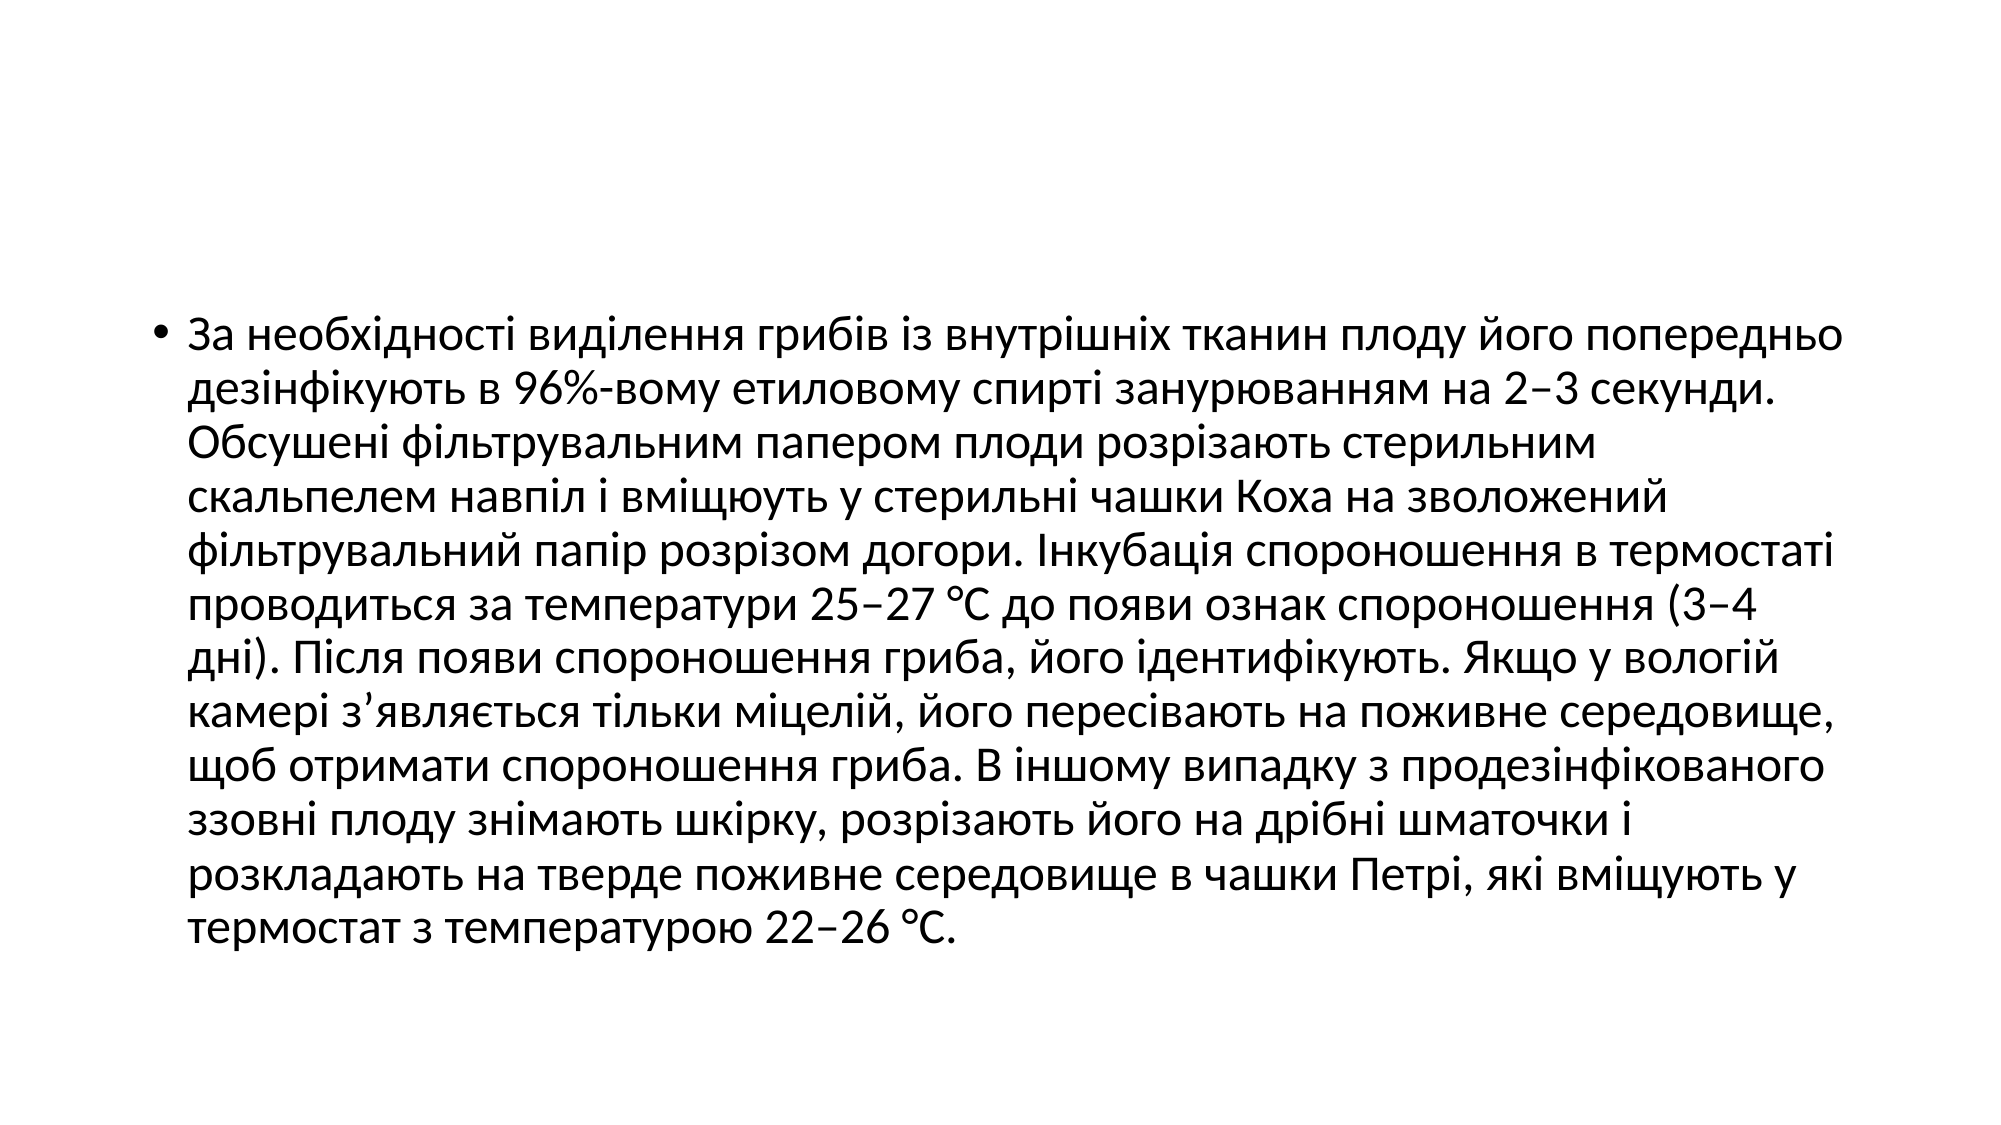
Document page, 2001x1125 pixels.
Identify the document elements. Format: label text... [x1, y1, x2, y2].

list За необхідності виділення грибів із внутрішніх тканин плоду його попередньо дезінфікують в 96%-вому етиловому спирті занурюванням на 2–3 секунди. Обсушені фільтрувальним папером плоди розрізають стерильним скальпелем навпіл і вміщюуть у стерильні чашки Коха на зволожений фільтрувальний папір розрізом догори. Інкубація спороношення в термостаті проводиться за температури 25–27 °С до появи ознак спороношення (3–4 дні). Після появи спороношення гриба, його ідентифікують. Якщо у вологій камері з’являється тільки міцелій, його пересівають на поживне середовище, щоб отримати спороношення гриба. В іншому випадку з продезінфікованого ззовні плоду знімають шкірку, розрізають його на дрібні шматочки і розкладають на тверде поживне середовище в чашки Петрі, які вміщують у термостат з температурою 22–26 °С. [137, 299, 1863, 1014]
